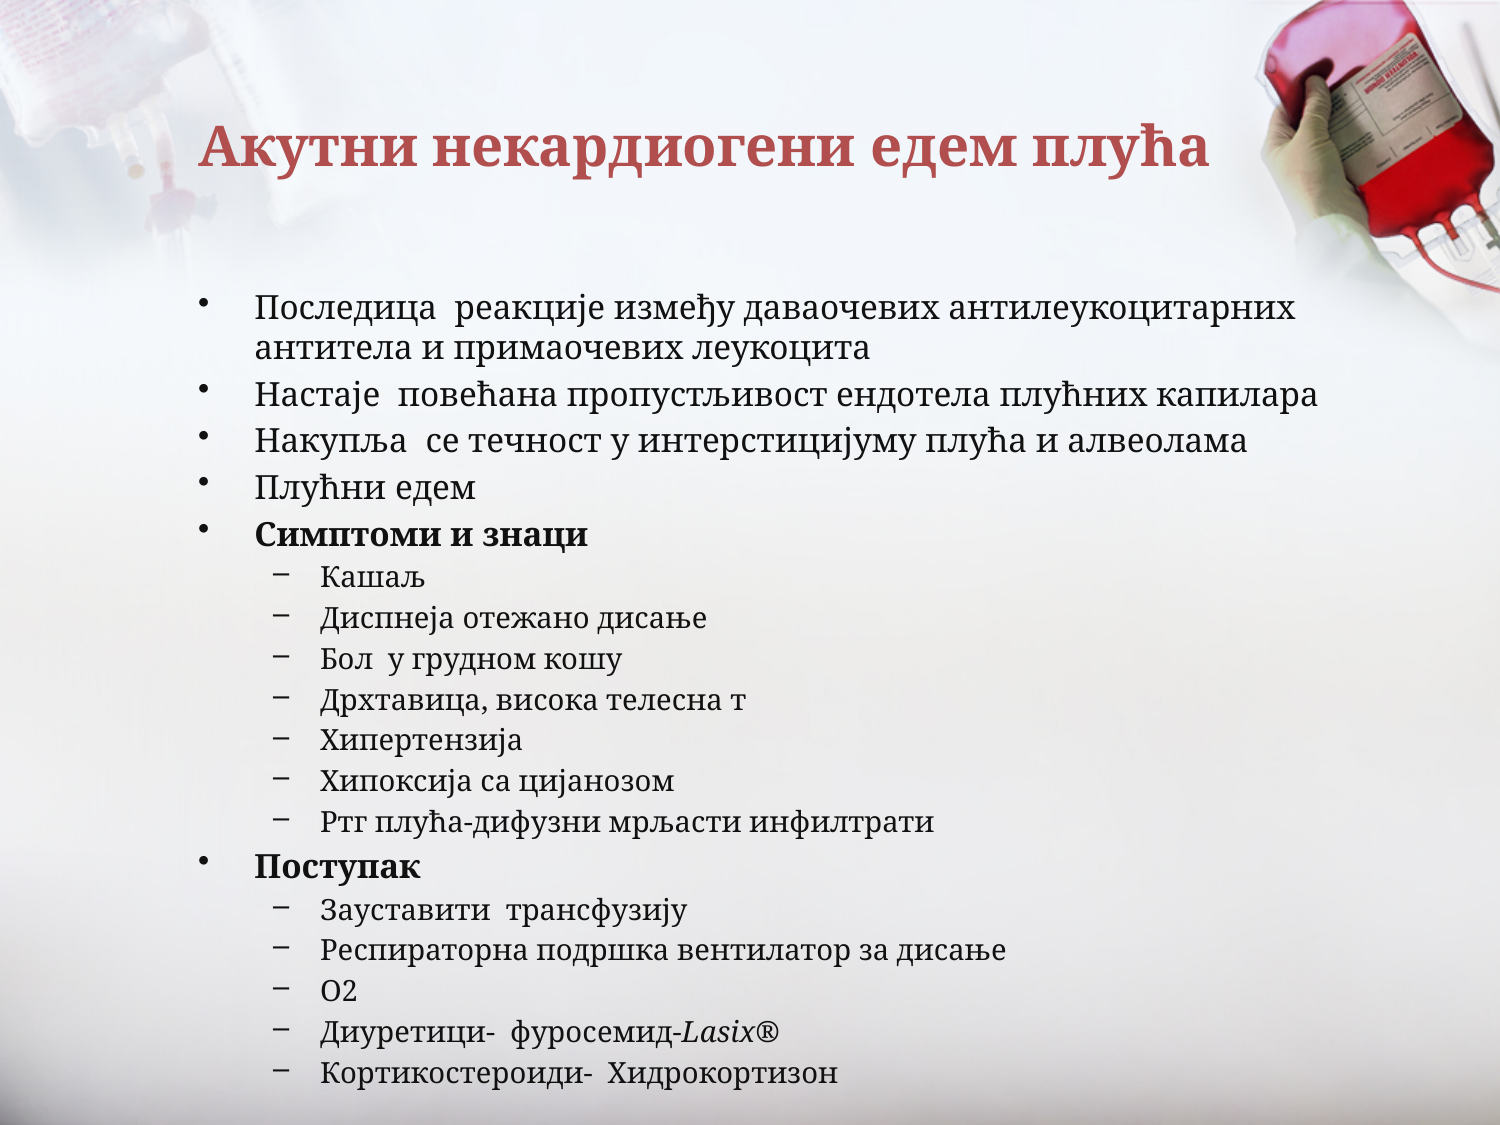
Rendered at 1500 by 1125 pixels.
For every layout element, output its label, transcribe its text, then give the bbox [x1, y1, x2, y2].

list Последица реакције између даваочевих антилеукоцитарних антитела и примаочевих леукоцита Настаје повећана пропустљивост ендотела плућних капилара Накупља се течност у интерстицијуму плућа и алвеолама Плућни едем Симптоми и знаци Кашаљ Диспнеја отежано дисање Бол у грудном кошу Дрхтавица, висока телесна т Хипертензија Хипоксија са цијанозом Ртг плућа-дифузни мрљасти инфилтрати Поступак Зауставити трансфузију Респираторна подршка вентилатор за дисање О2 Диуретици- фуросемид-Lasix® Кортикостероиди- Хидрокортизон [183, 278, 1459, 1094]
picture [0, 0, 1500, 1125]
title Акутни некардиогени едем плућа [183, 101, 1459, 186]
